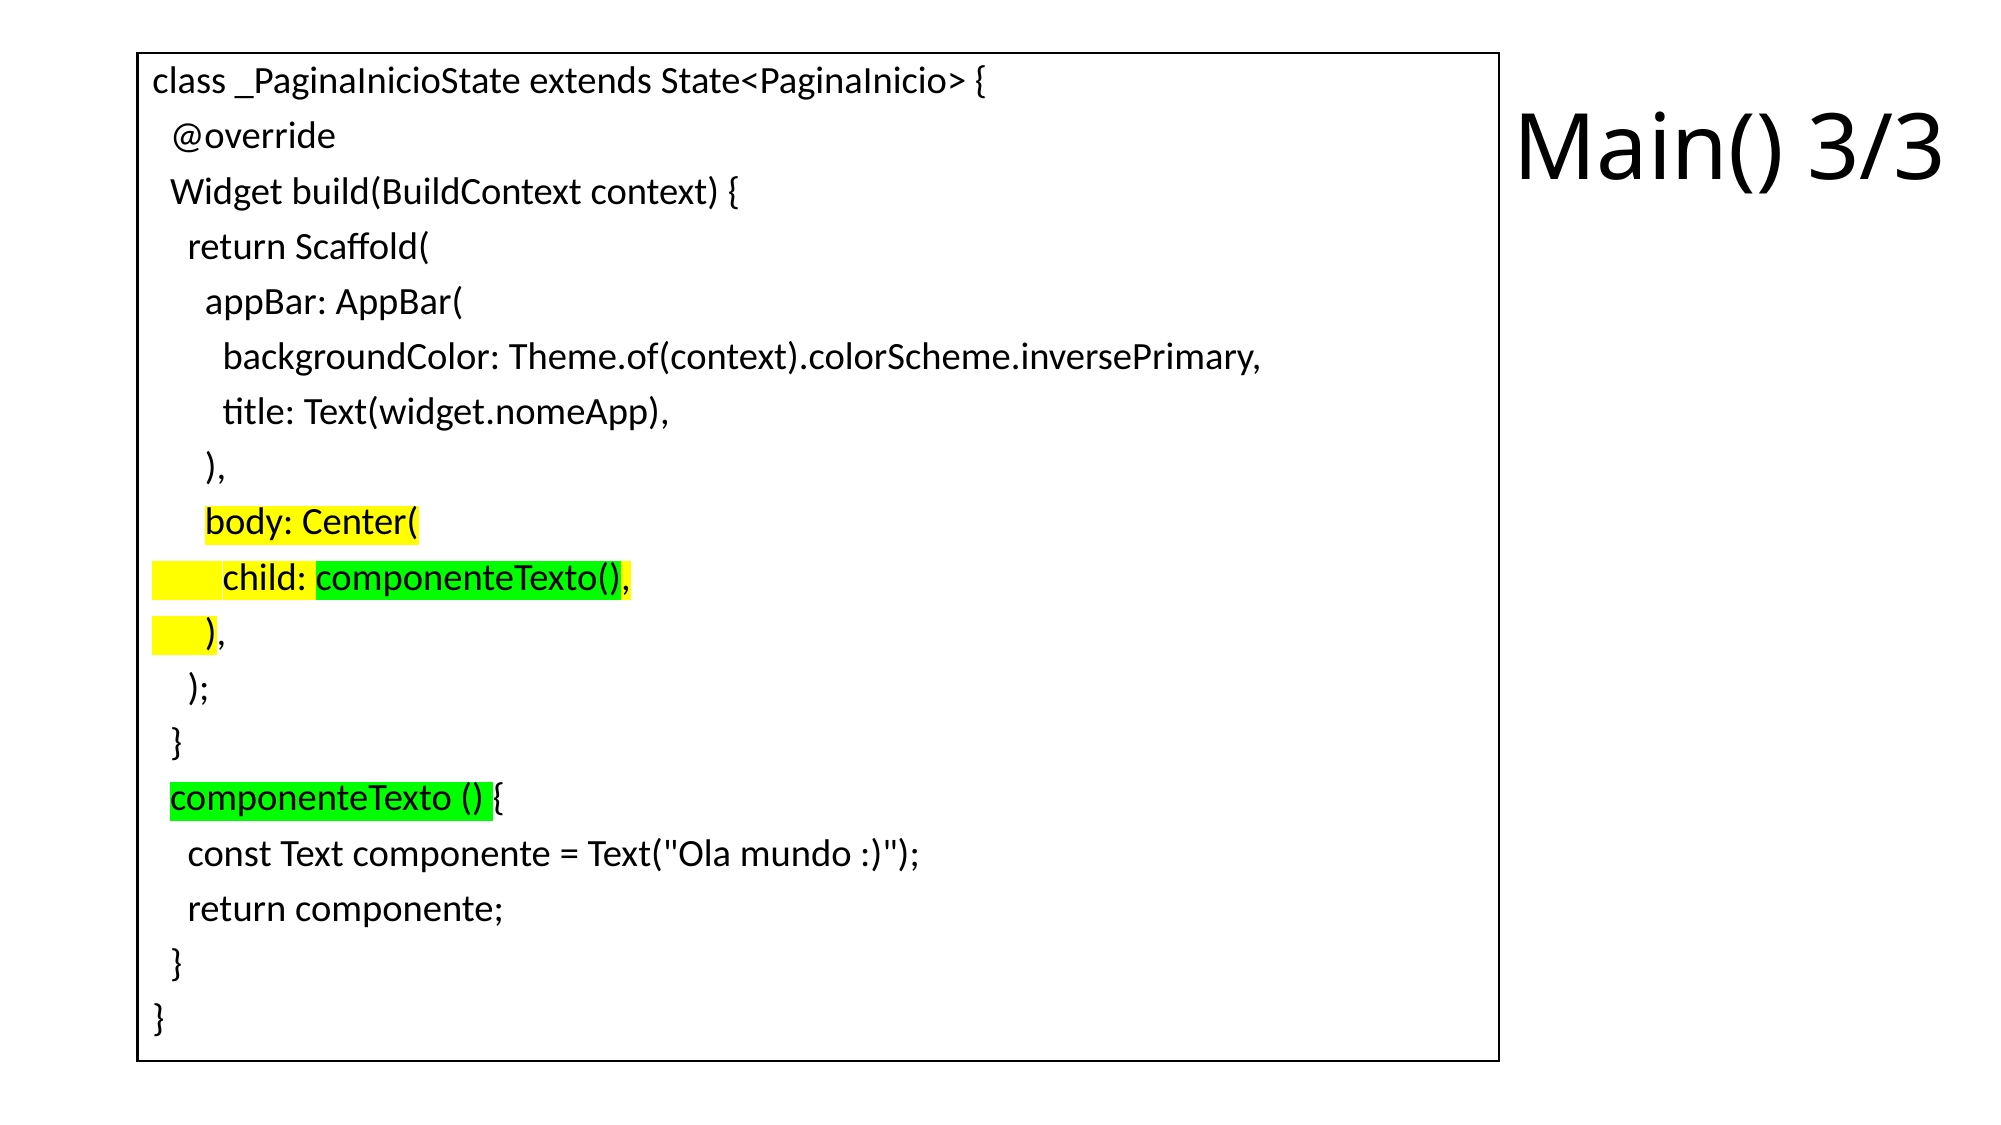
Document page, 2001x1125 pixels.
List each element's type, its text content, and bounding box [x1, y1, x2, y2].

list class _PaginaInicioState extends State<PaginaInicio> { @override Widget build(BuildContext context) { return Scaffold( appBar: AppBar( backgroundColor: Theme.of(context).colorScheme.inversePrimary, title: Text(widget.nomeApp), ), body: Center( child: componenteTexto(), ), ); } componenteTexto () { const Text componente = Text("Ola mundo :)"); return componente; } } [136, 52, 1500, 1062]
text_box Main() 3/3 [1498, 40, 1962, 259]
